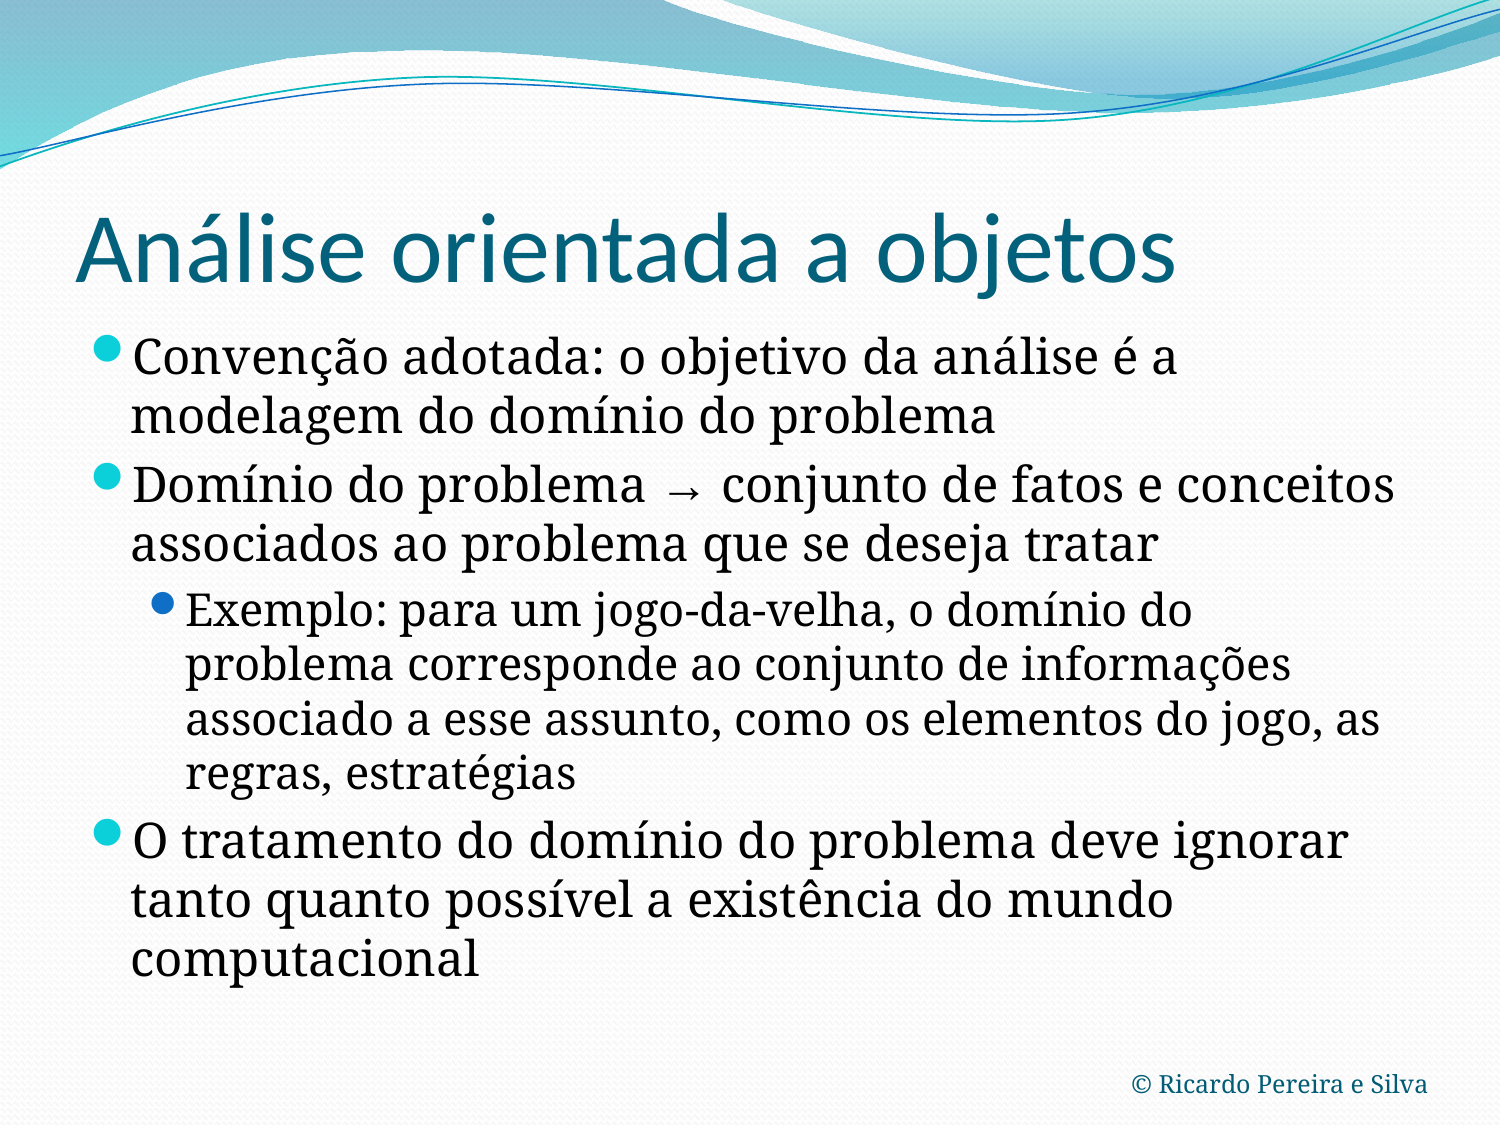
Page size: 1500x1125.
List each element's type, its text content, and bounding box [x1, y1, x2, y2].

list Convenção adotada: o objetivo da análise é a modelagem do domínio do problema Domínio do problema → conjunto de fatos e conceitos associados ao problema que se deseja tratar Exemplo: para um jogo-da-velha, o domínio do problema corresponde ao conjunto de informações associado a esse assunto, como os elementos do jogo, as regras, estratégias O tratamento do domínio do problema deve ignorar tanto quanto possível a existência do mundo computacional [75, 317, 1425, 1038]
footer © Ricardo Pereira e Silva [1101, 1042, 1429, 1103]
title Análise orientada a objetos [75, 115, 1425, 303]
